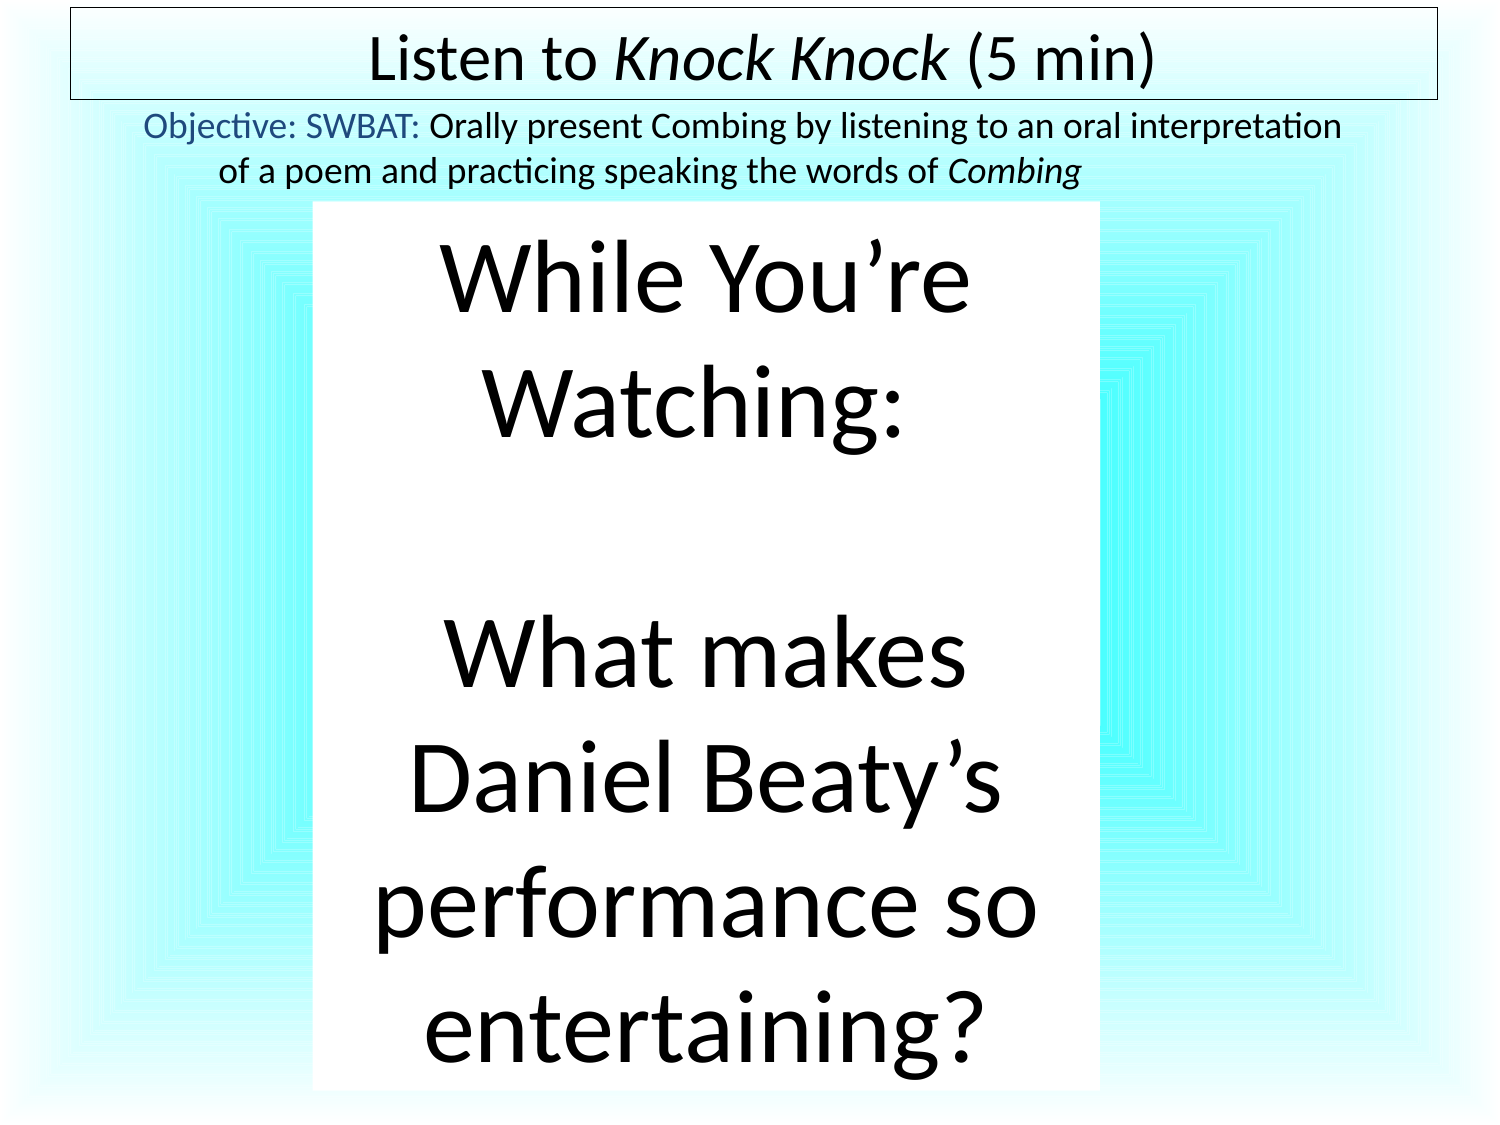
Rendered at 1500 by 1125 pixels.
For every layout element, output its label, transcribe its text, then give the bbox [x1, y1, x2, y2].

text_box Objective: SWBAT: Orally present Combing by listening to an oral interpretation of a poem and practicing speaking the words of Combing [24, 93, 1367, 244]
text_box While You’re Watching: What makes Daniel Beaty’s performance so entertaining? [312, 201, 1100, 1091]
title Listen to Knock Knock (5 min) [70, 7, 1438, 100]
